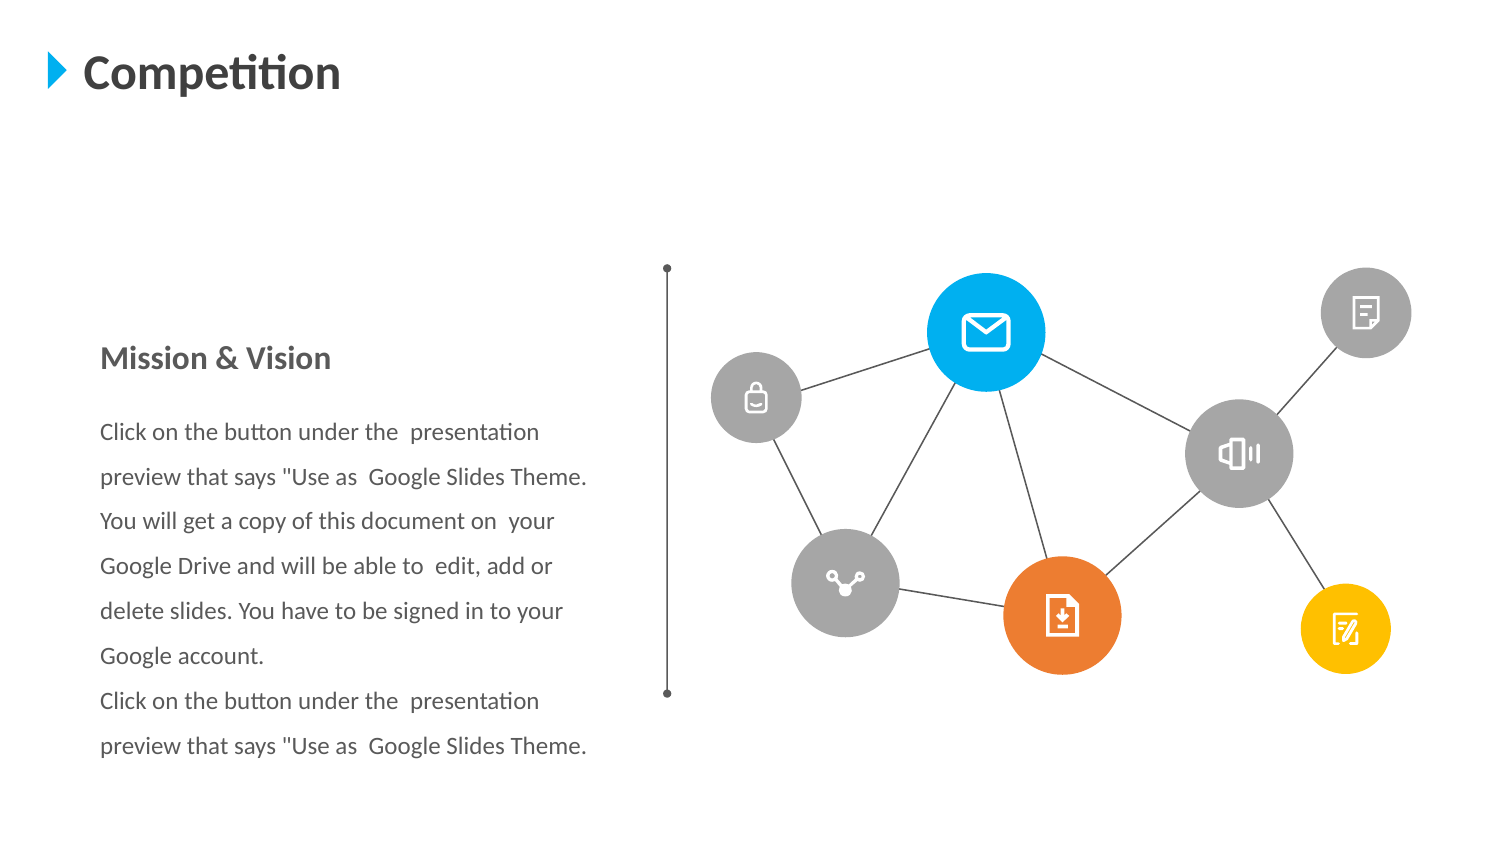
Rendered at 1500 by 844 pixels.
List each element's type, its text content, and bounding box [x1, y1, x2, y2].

text_box [1003, 556, 1122, 675]
text_box [961, 313, 1011, 352]
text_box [1352, 296, 1380, 330]
text_box [927, 273, 1046, 392]
text_box [1300, 583, 1391, 674]
text_box [1320, 267, 1412, 359]
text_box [1218, 437, 1260, 470]
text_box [48, 32, 359, 108]
text_box Mission & Vision Click on the button under the presentation preview that says "Use as Google Slides Theme. You will get a copy of this document on your Google Drive and will be able to edit, add or delete slides. You have to be signed in to your Google account. Click on the button under the presentation preview that says "Use as Google Slides Theme. [100, 316, 609, 760]
text_box [1185, 399, 1294, 508]
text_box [744, 381, 768, 414]
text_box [1332, 612, 1359, 645]
text_box [710, 352, 802, 444]
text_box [1046, 594, 1080, 637]
text_box [663, 264, 672, 698]
text_box [826, 569, 866, 597]
text_box [791, 528, 900, 638]
